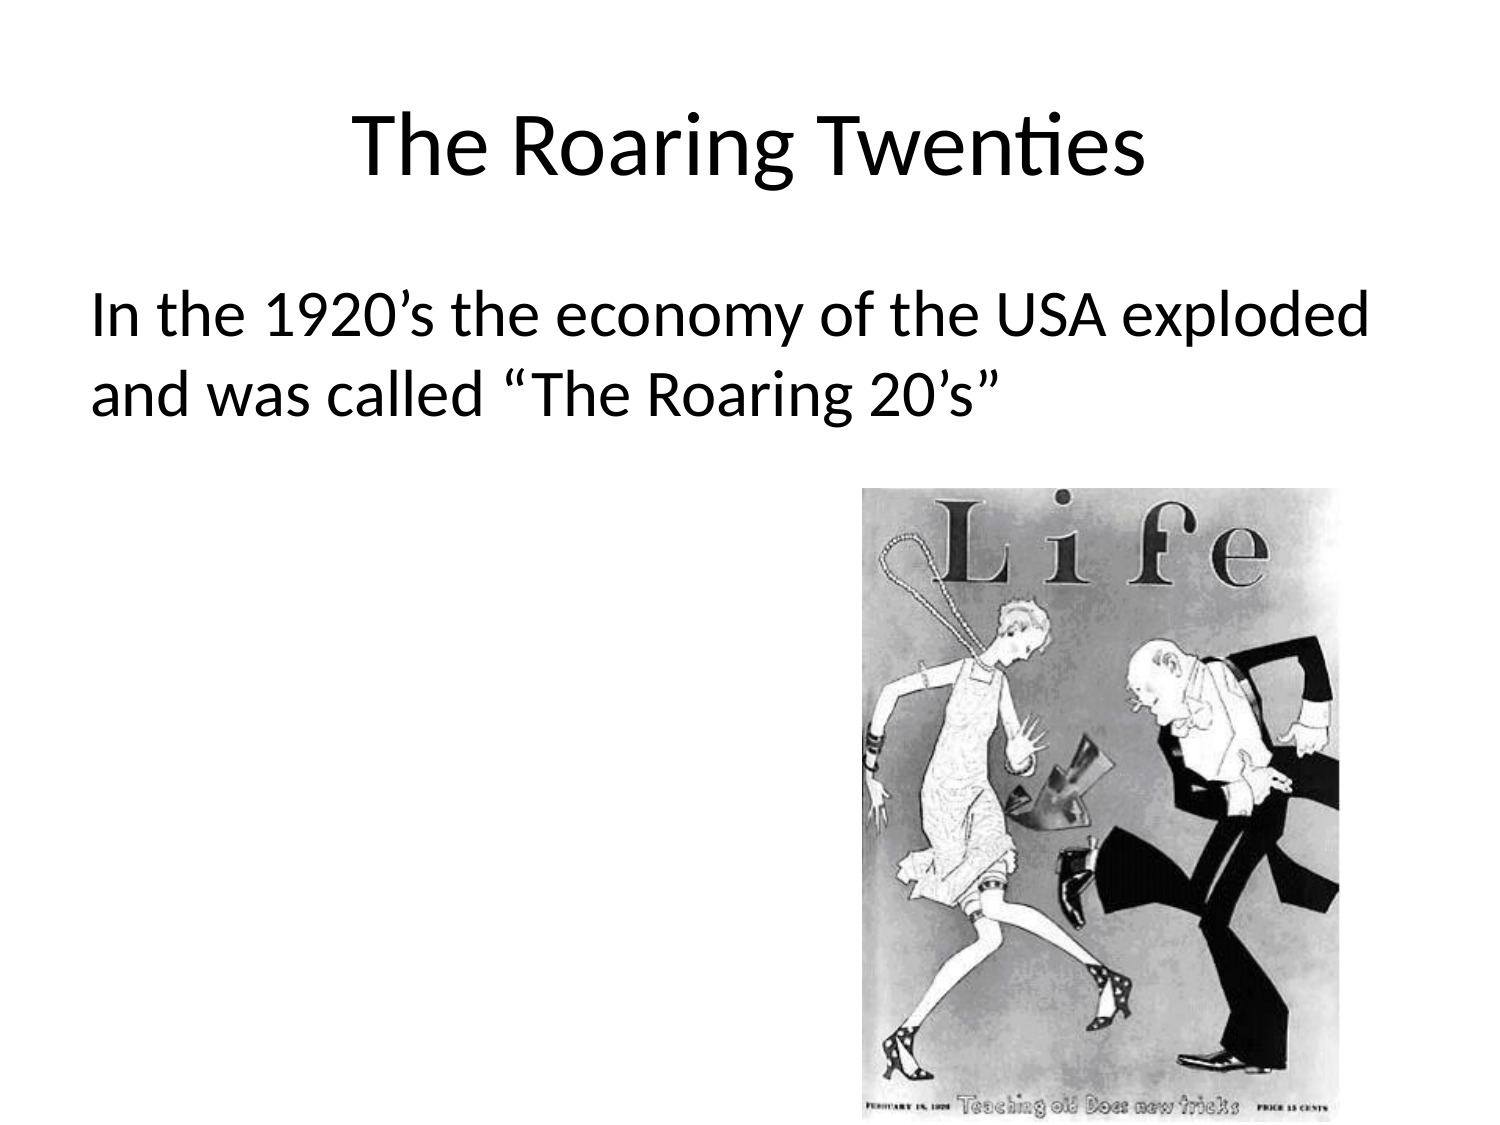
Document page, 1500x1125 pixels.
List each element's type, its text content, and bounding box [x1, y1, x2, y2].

picture [862, 488, 1341, 1122]
title The Roaring Twenties [75, 45, 1425, 233]
list In the 1920’s the economy of the USA exploded and was called “The Roaring 20’s” [75, 262, 1425, 1005]
